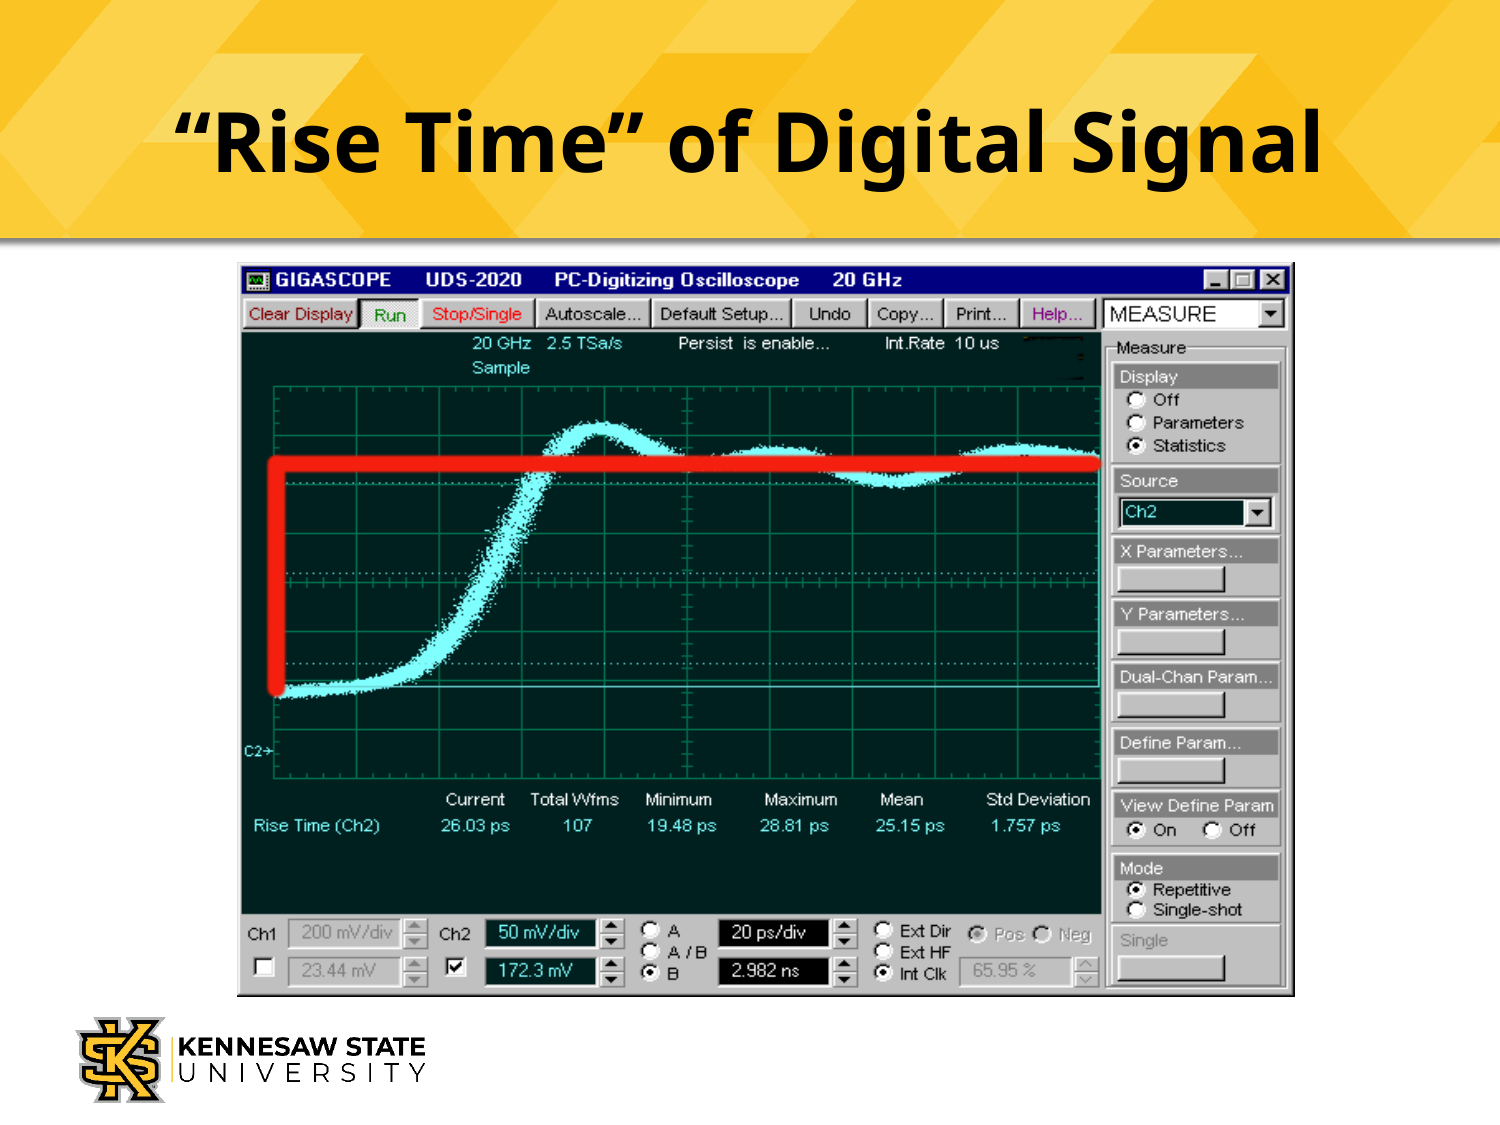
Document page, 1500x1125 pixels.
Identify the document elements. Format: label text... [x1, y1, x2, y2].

picture [0, 0, 1500, 251]
title “Rise Time” of Digital Signal [75, 45, 1425, 233]
picture [75, 1017, 425, 1103]
picture [237, 262, 1295, 997]
